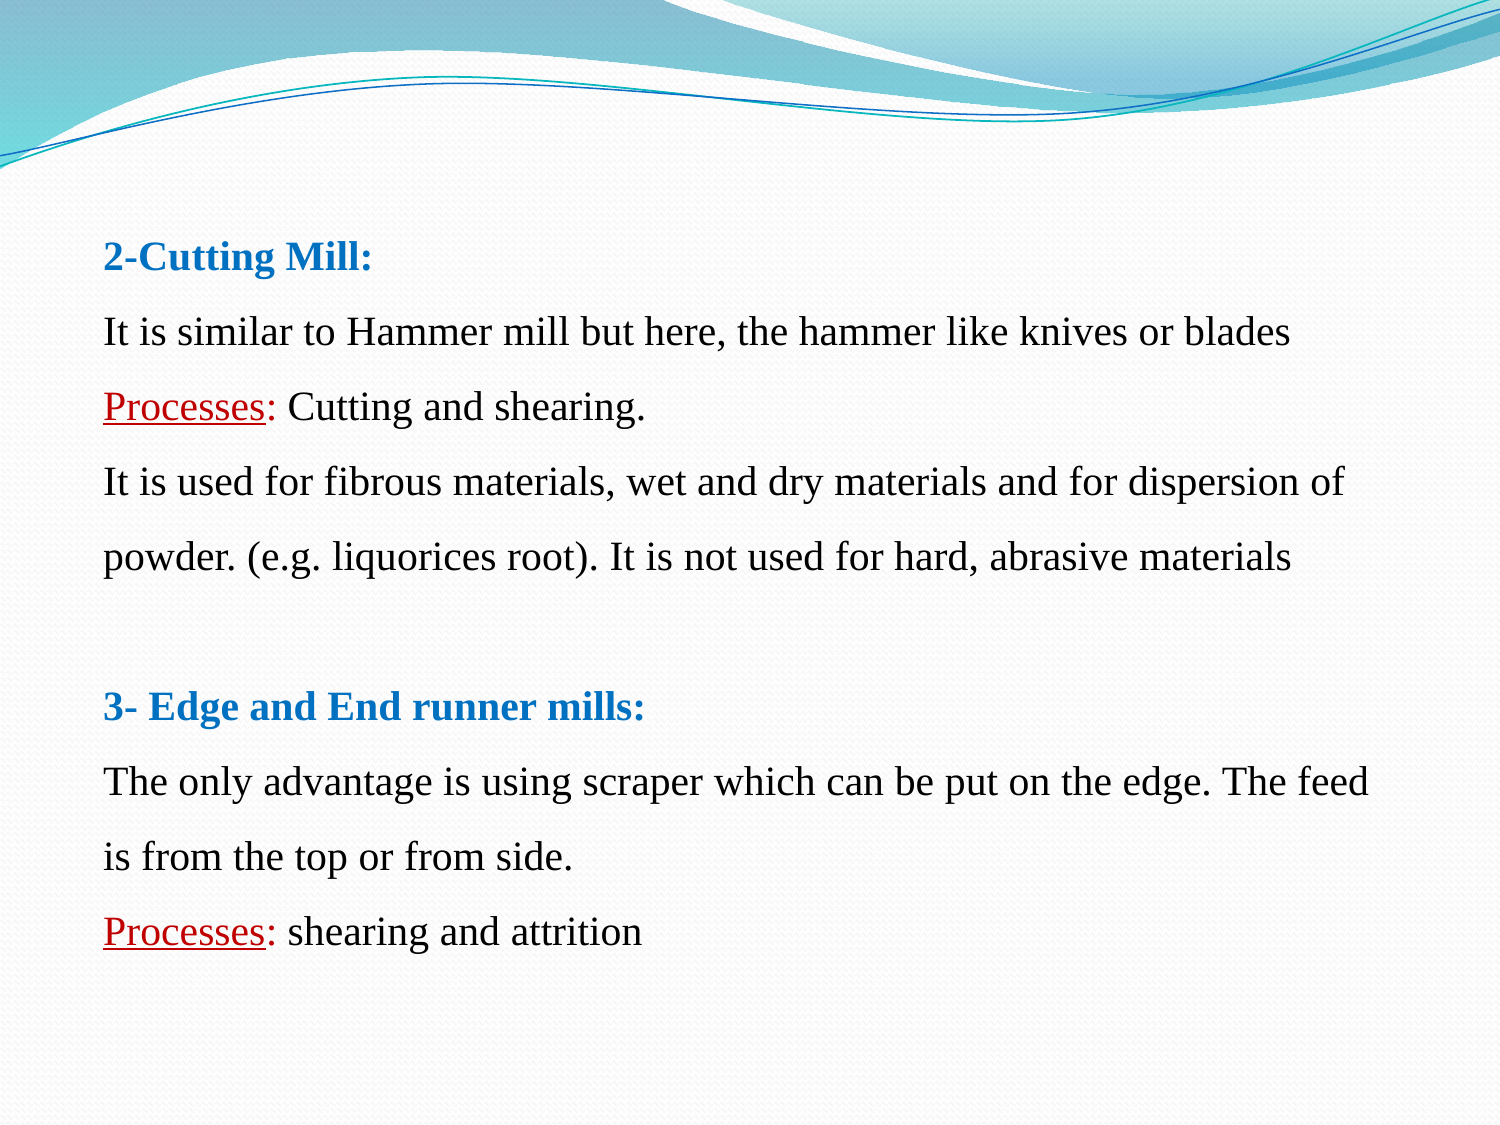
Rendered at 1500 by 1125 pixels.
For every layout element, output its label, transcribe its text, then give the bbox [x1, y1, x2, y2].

text_box 2-Cutting Mill: It is similar to Hammer mill but here, the hammer like knives or blades Processes: Cutting and shearing. It is used for fibrous materials, wet and dry materials and for dispersion of powder. (e.g. liquorices root). It is not used for hard, abrasive materials 3- Edge and End runner mills: The only advantage is using scraper which can be put on the edge. The feed is from the top or from side. Processes: shearing and attrition [88, 196, 1400, 1036]
